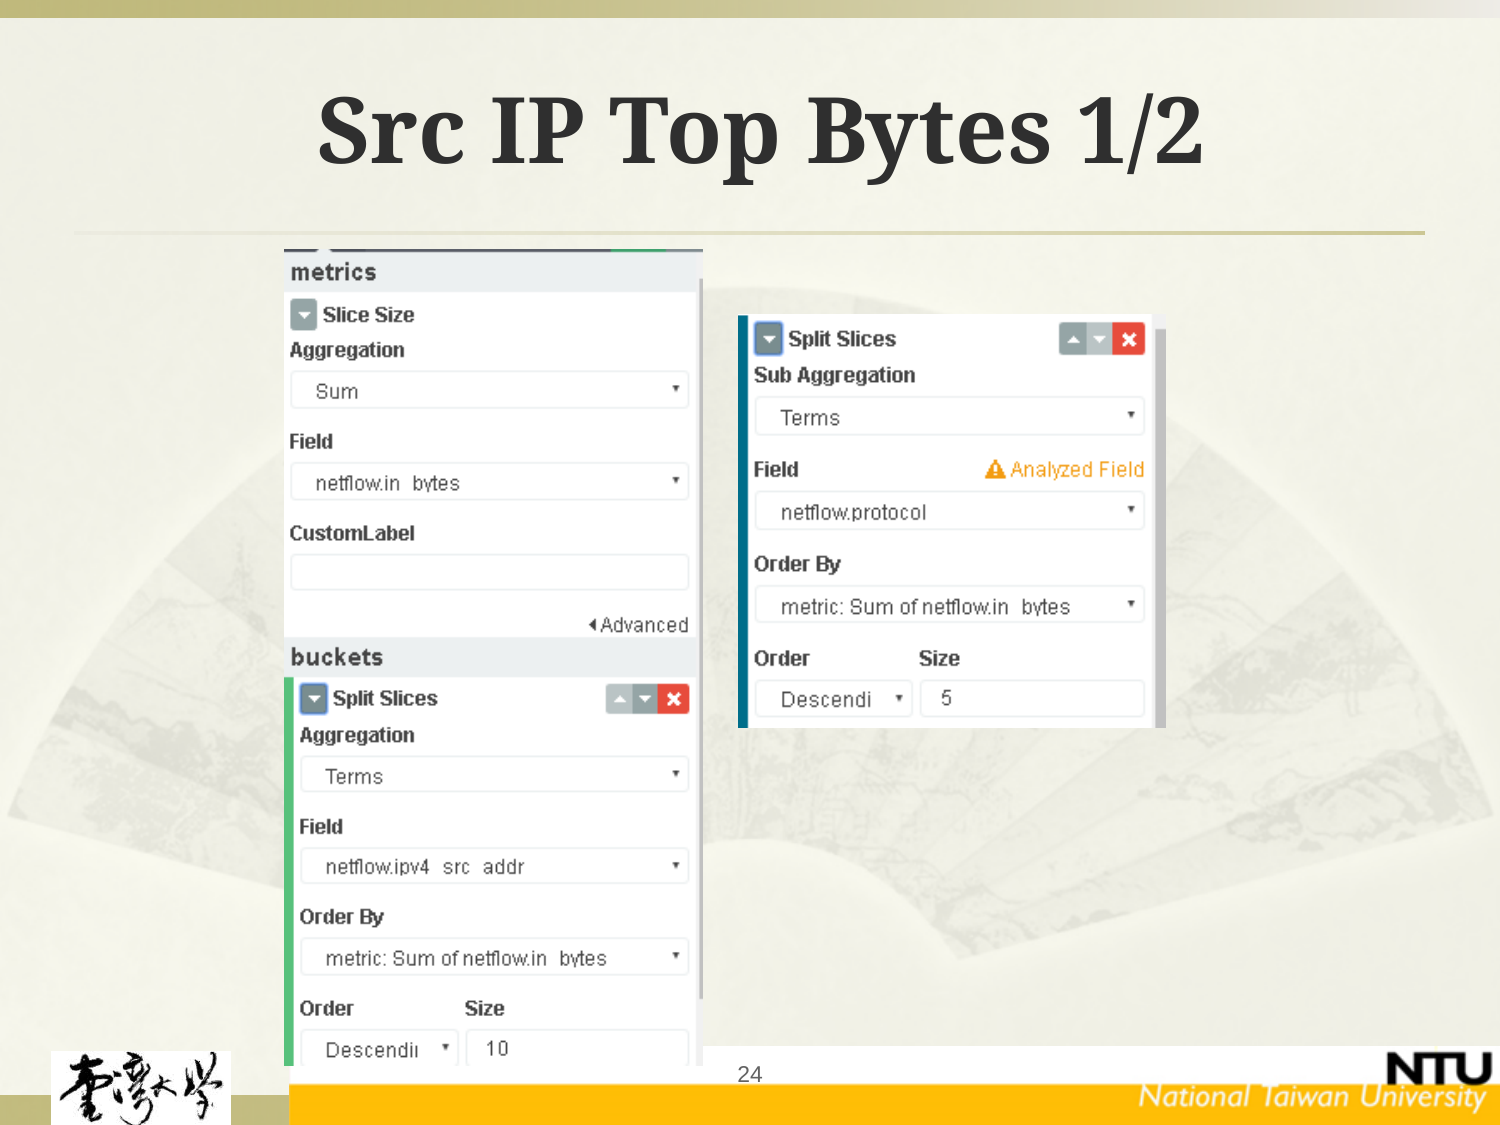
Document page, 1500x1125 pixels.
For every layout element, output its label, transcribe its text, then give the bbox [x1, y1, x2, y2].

picture [51, 1051, 231, 1125]
picture [284, 248, 1500, 1125]
slide_number 24 [675, 1050, 825, 1097]
picture [737, 313, 1166, 729]
title Src IP Top Bytes 1/2 [75, 45, 1425, 209]
